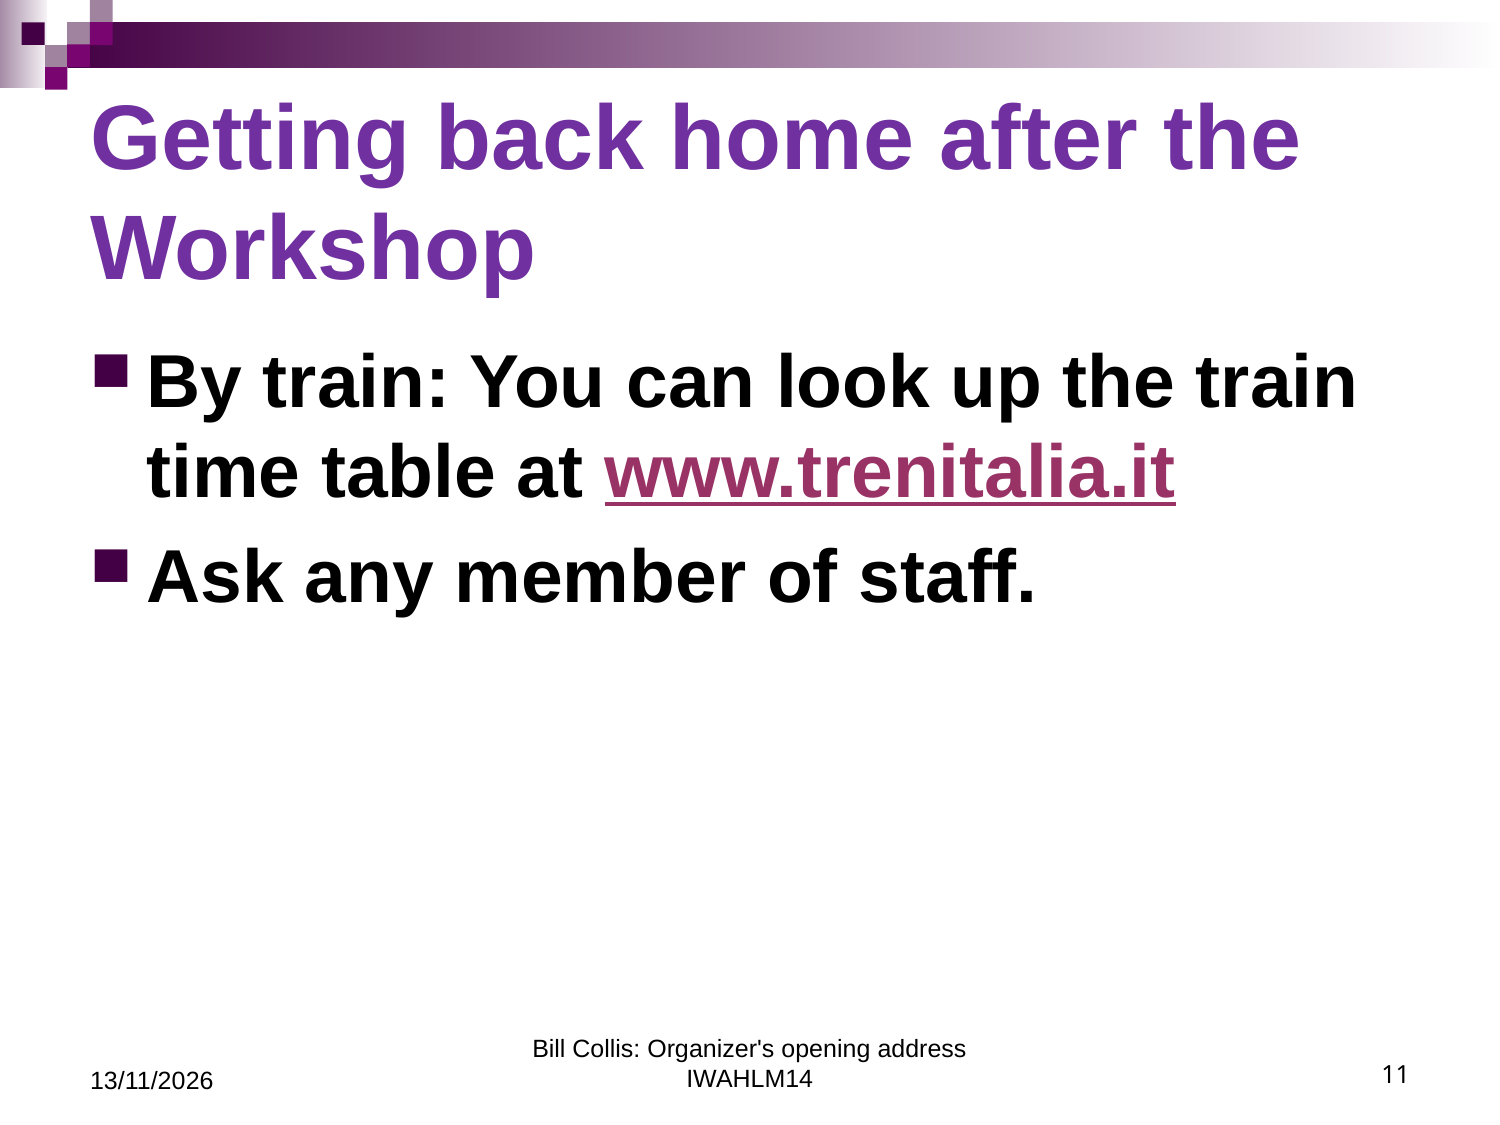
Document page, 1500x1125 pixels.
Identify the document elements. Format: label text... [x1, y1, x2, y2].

footer Bill Collis: Organizer's opening address IWAHLM14 [512, 1025, 988, 1100]
title Getting back home after the Workshop [75, 75, 1425, 300]
slide_number 11 [1074, 1025, 1425, 1100]
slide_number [75, 1024, 425, 1103]
list By train: You can look up the train time table at www.trenitalia.it Ask any member of staff. [75, 324, 1425, 963]
